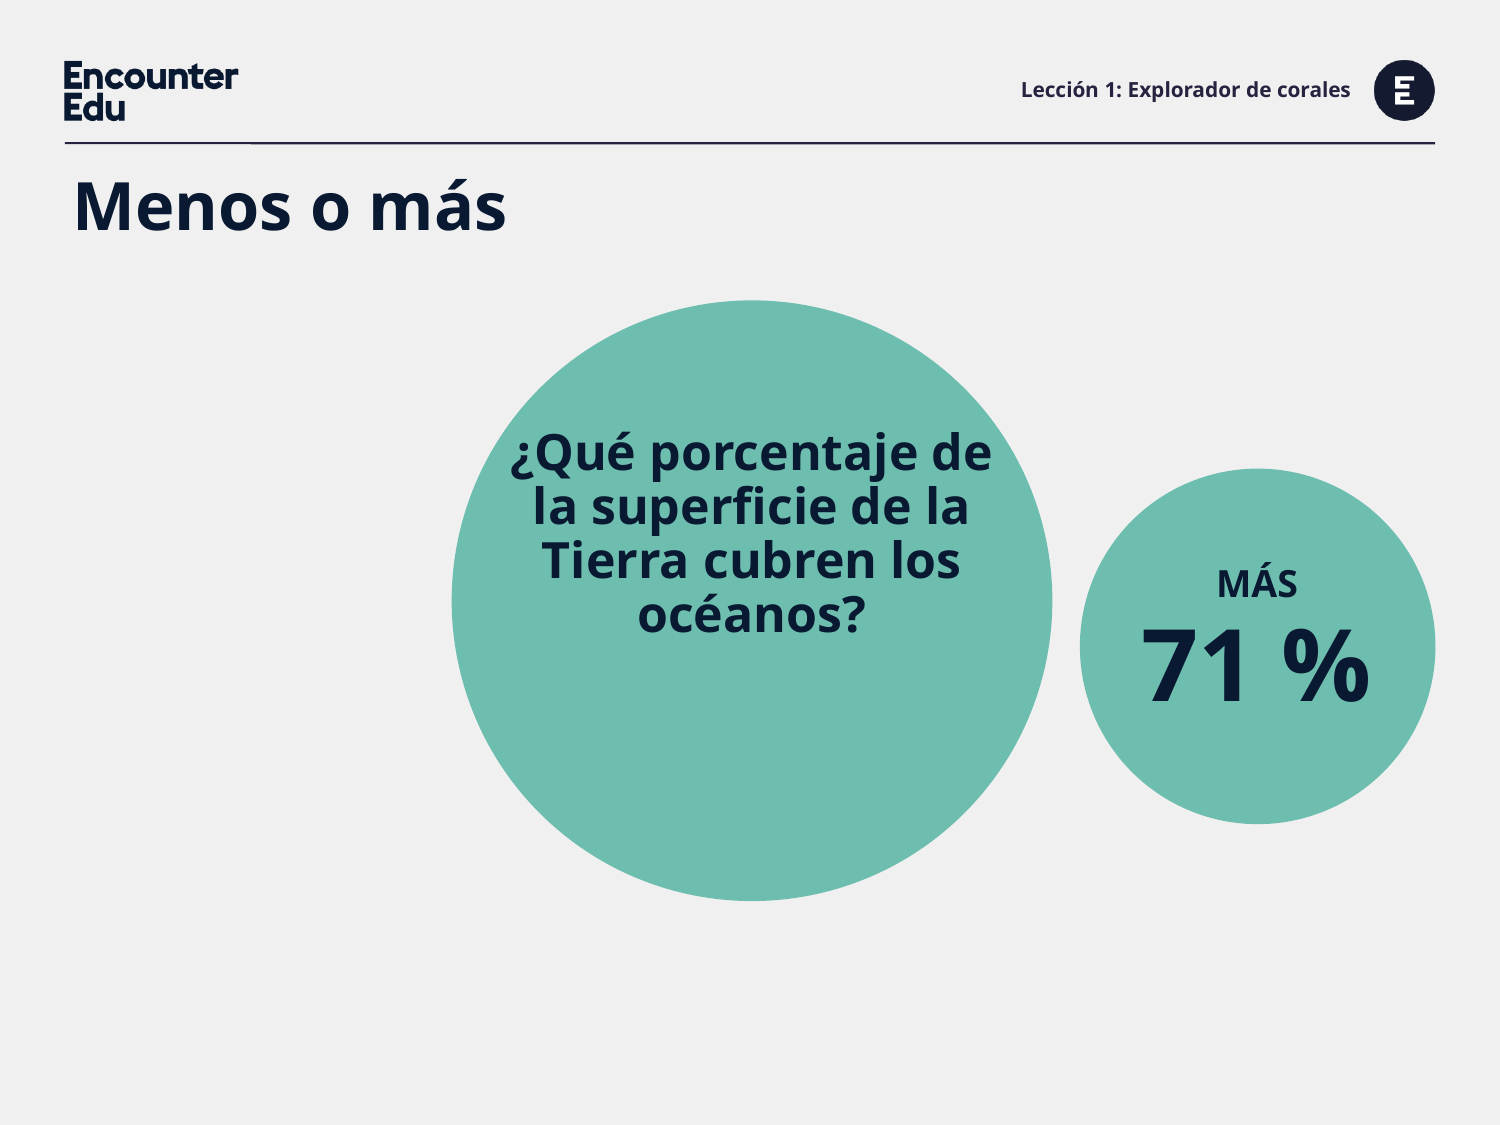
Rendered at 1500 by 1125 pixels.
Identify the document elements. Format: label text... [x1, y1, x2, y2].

list ¿Qué porcentaje de la superficie de la Tierra cubren los océanos? [482, 419, 1021, 602]
title Lección 1: Explorador de corales [749, 67, 1359, 114]
picture [60, 59, 243, 122]
text_box Menos o más [64, 156, 587, 252]
picture [1372, 58, 1436, 122]
list 71 % [1097, 655, 1415, 790]
text_box MÁS [1079, 516, 1435, 655]
